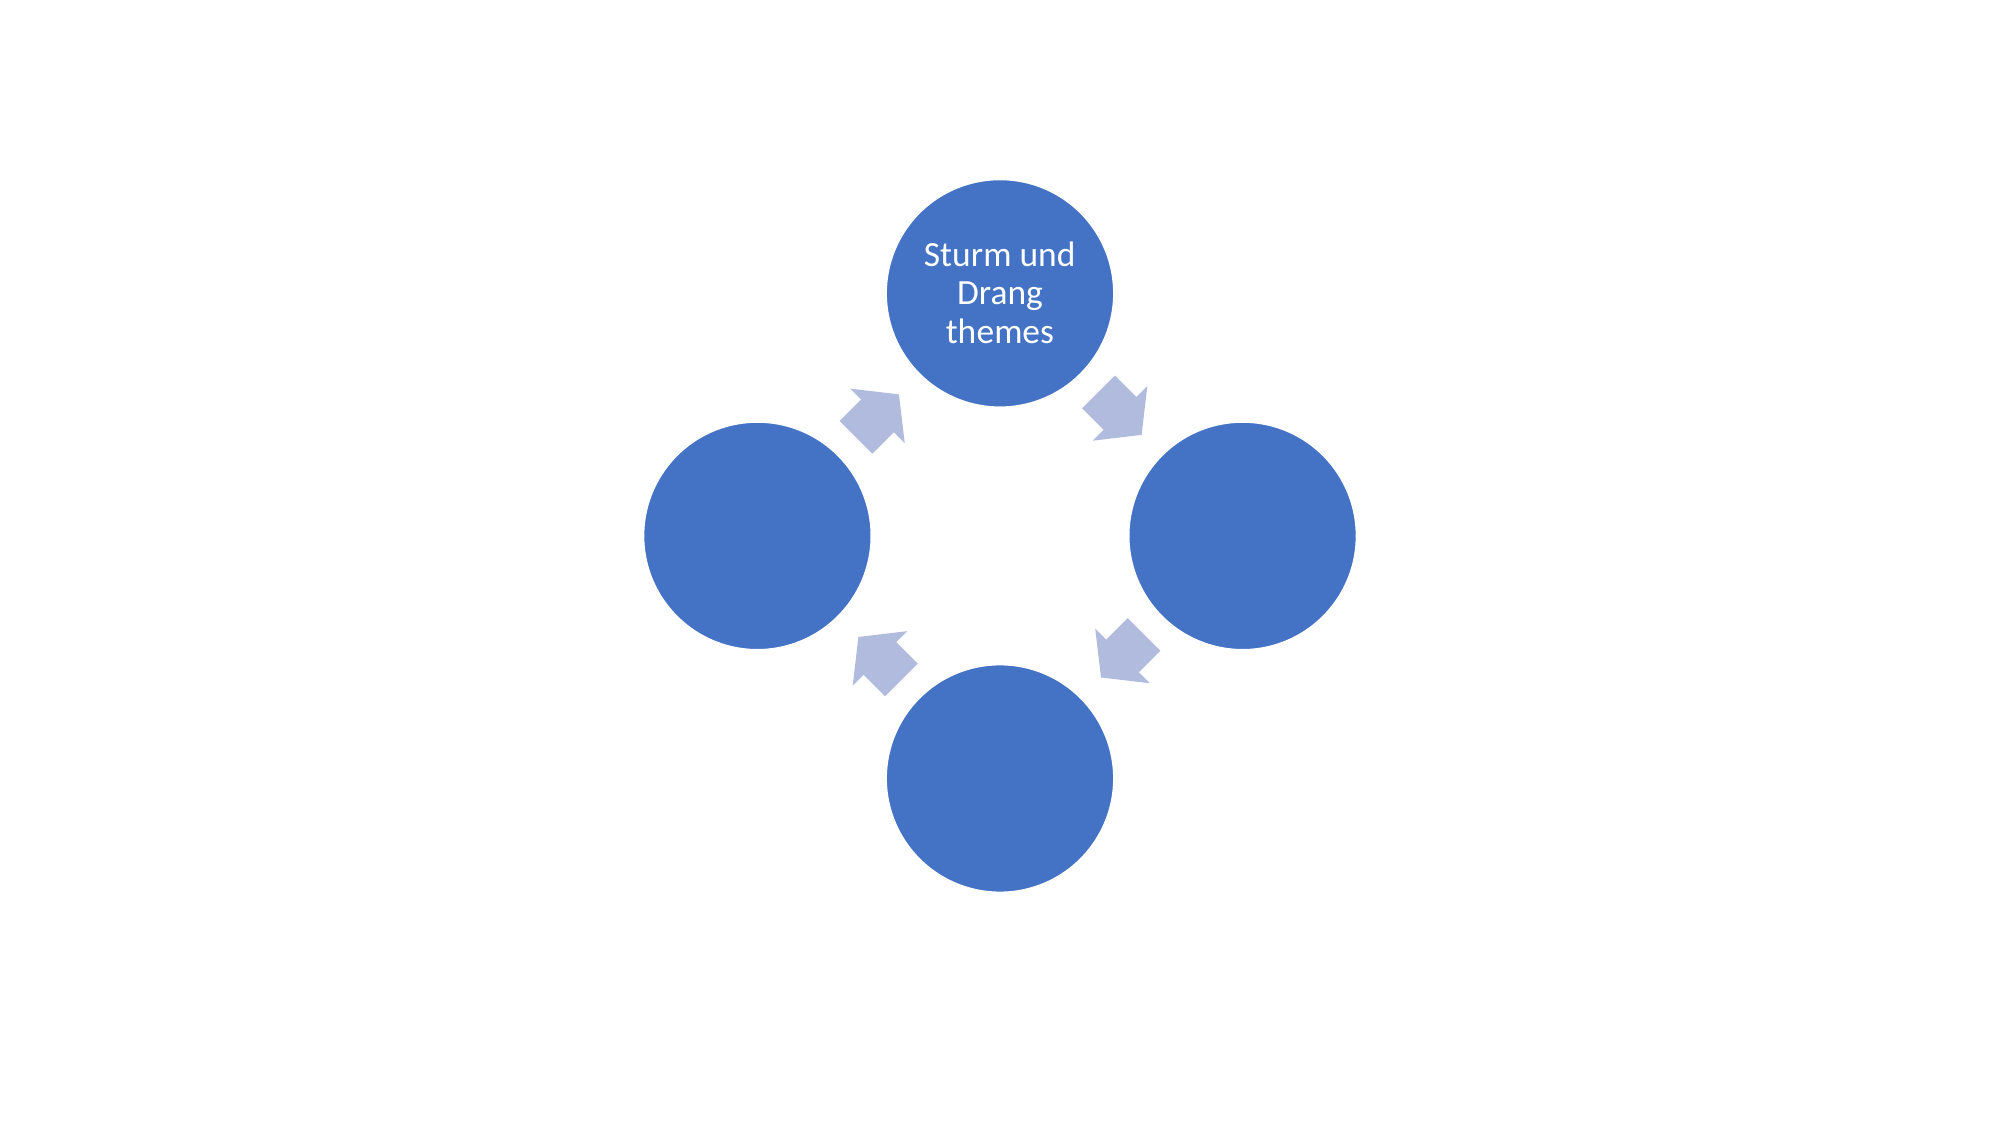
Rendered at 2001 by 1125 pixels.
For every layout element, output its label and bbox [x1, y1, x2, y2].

list [137, 178, 1863, 893]
